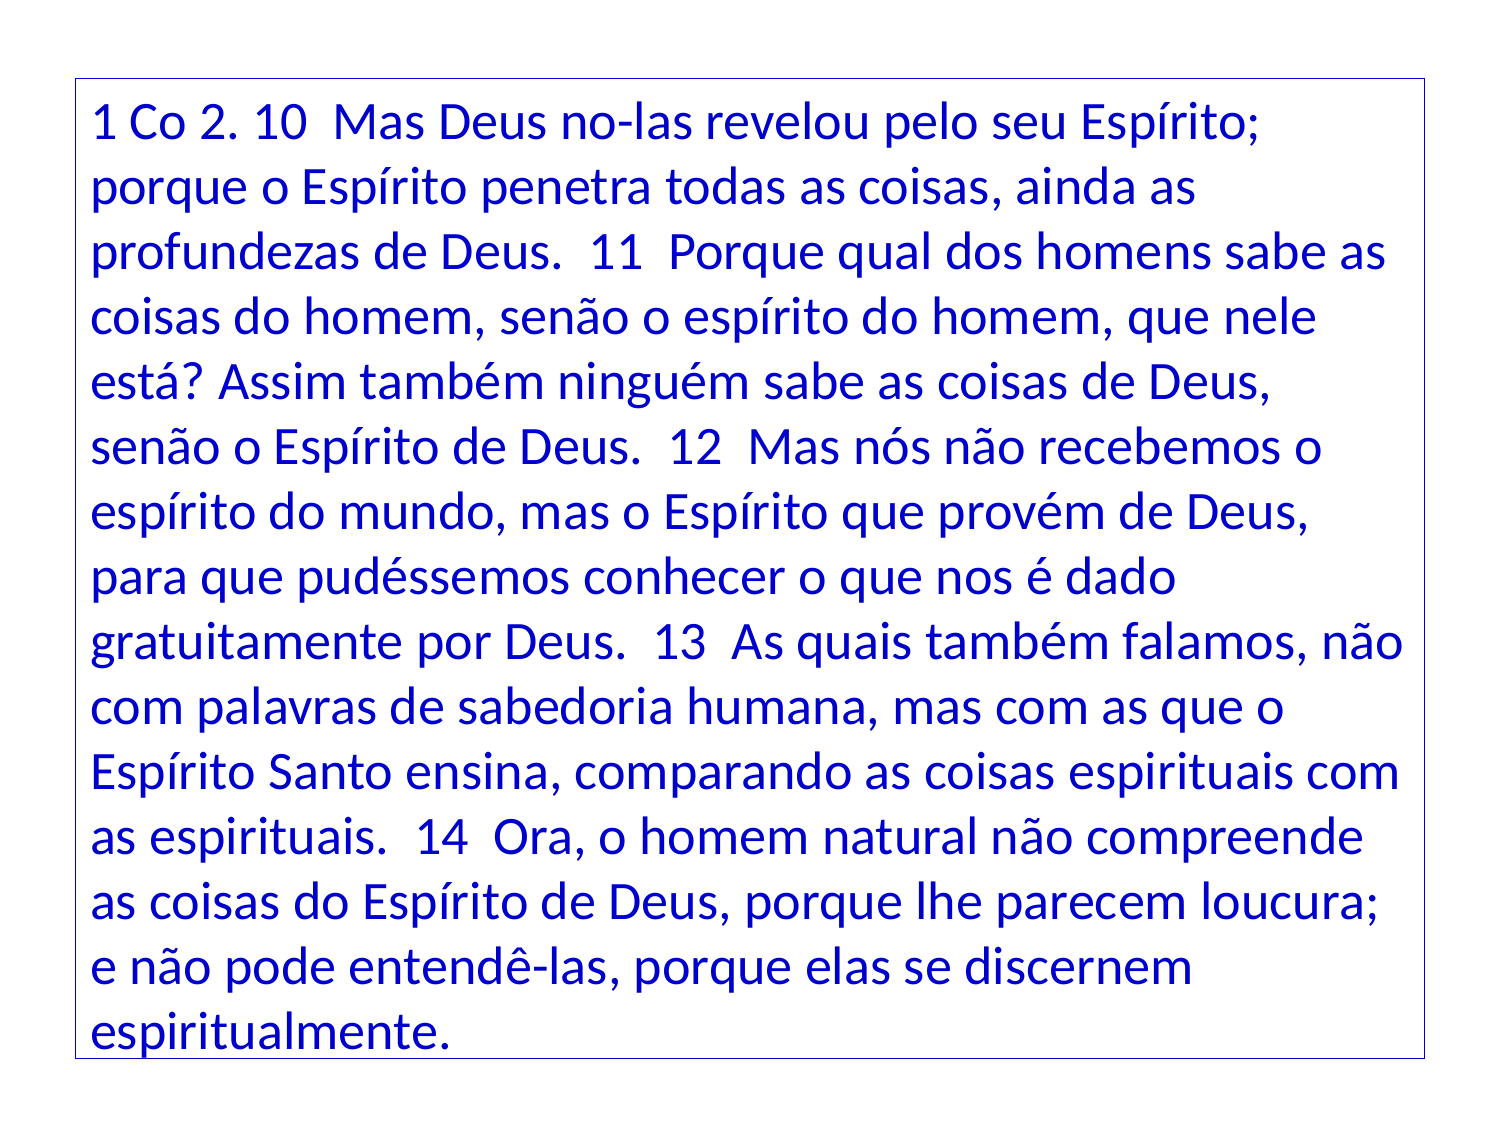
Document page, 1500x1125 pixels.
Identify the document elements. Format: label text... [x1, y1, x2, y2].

list 1 Co 2. 10 Mas Deus no-las revelou pelo seu Espírito; porque o Espírito penetra todas as coisas, ainda as profundezas de Deus. 11 Porque qual dos homens sabe as coisas do homem, senão o espírito do homem, que nele está? Assim também ninguém sabe as coisas de Deus, senão o Espírito de Deus. 12 Mas nós não recebemos o espírito do mundo, mas o Espírito que provém de Deus, para que pudéssemos conhecer o que nos é dado gratuitamente por Deus. 13 As quais também falamos, não com palavras de sabedoria humana, mas com as que o Espírito Santo ensina, comparando as coisas espirituais com as espirituais. 14 Ora, o homem natural não compreende as coisas do Espírito de Deus, porque lhe parecem loucura; e não pode entendê-las, porque elas se discernem espiritualmente. [75, 78, 1425, 1059]
